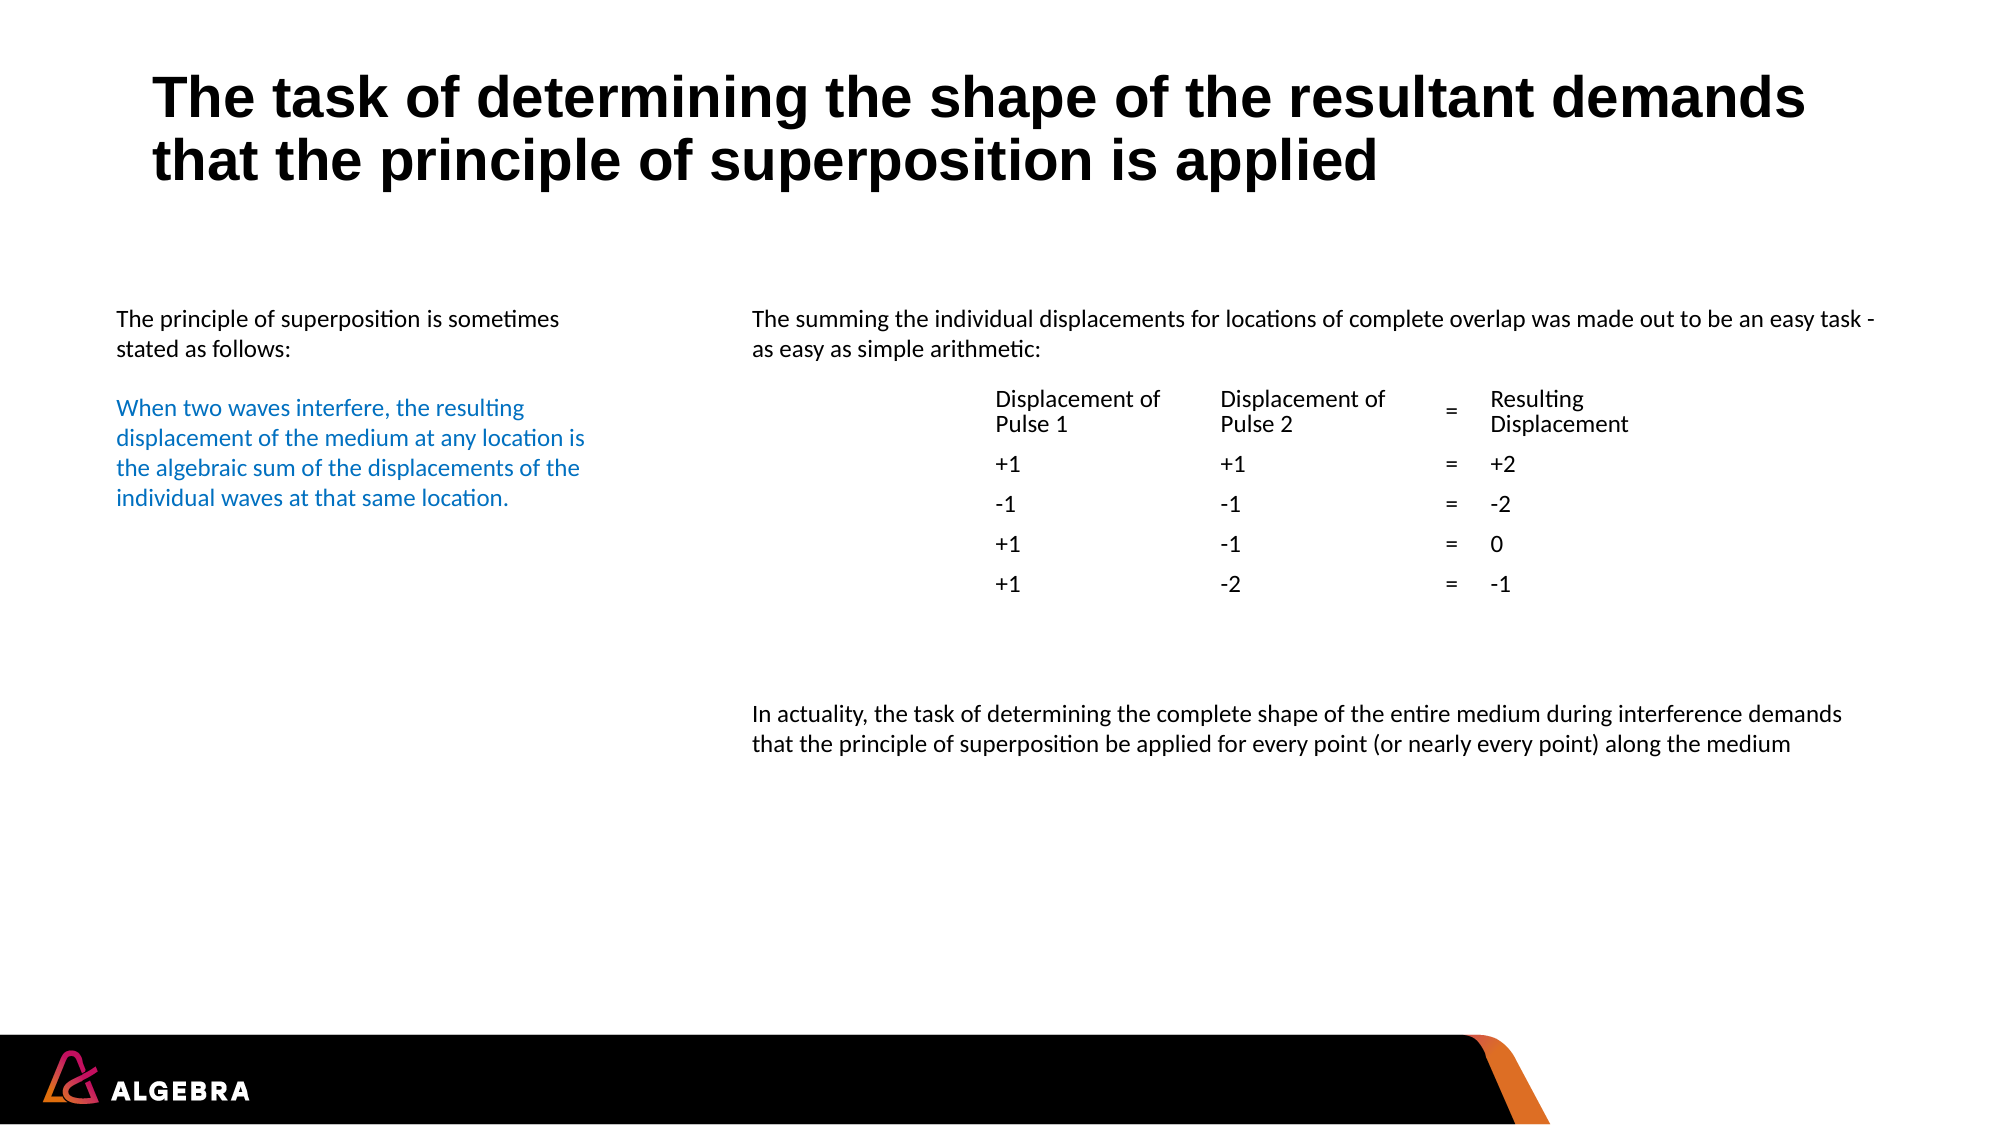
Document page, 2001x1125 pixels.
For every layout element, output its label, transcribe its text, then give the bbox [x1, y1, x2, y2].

table_cell = [1431, 446, 1476, 486]
table_cell -1 [981, 486, 1206, 526]
picture [0, 1034, 1733, 1125]
table_cell +1 [981, 446, 1206, 486]
table_cell +1 [1206, 446, 1431, 486]
table_cell +1 [981, 526, 1206, 566]
table_cell -1 [1206, 486, 1431, 526]
table_cell = [1431, 486, 1476, 526]
table_cell -1 [1476, 566, 1656, 606]
text_box In actuality, the task of determining the complete shape of the entire medium during interference demands that the principle of superposition be applied for every point (or nearly every point) along the medium [736, 690, 1899, 967]
table_cell -2 [1476, 486, 1656, 526]
table_header = [1431, 381, 1476, 446]
table_header Displacement of Pulse 2 [1206, 381, 1431, 446]
table_header Resulting Displacement [1476, 381, 1656, 446]
table_cell -1 [1206, 526, 1431, 566]
table_cell +2 [1476, 446, 1656, 486]
table_header Displacement of Pulse 1 [981, 381, 1206, 446]
table_cell -2 [1206, 566, 1431, 606]
table_cell +1 [981, 566, 1206, 606]
text_box The summing the individual displacements for locations of complete overlap was made out to be an easy task - as easy as simple arithmetic: [736, 295, 1899, 382]
table_cell = [1431, 526, 1476, 566]
table_cell 0 [1476, 526, 1656, 566]
table_cell = [1431, 566, 1476, 606]
text_box The principle of superposition is sometimes stated as follows: When two waves interfere, the resulting displacement of the medium at any location is the algebraic sum of the displacements of the individual waves at that same location. [100, 294, 627, 571]
title The task of determining the shape of the resultant demands that the principle of superposition is applied [137, 59, 1863, 278]
